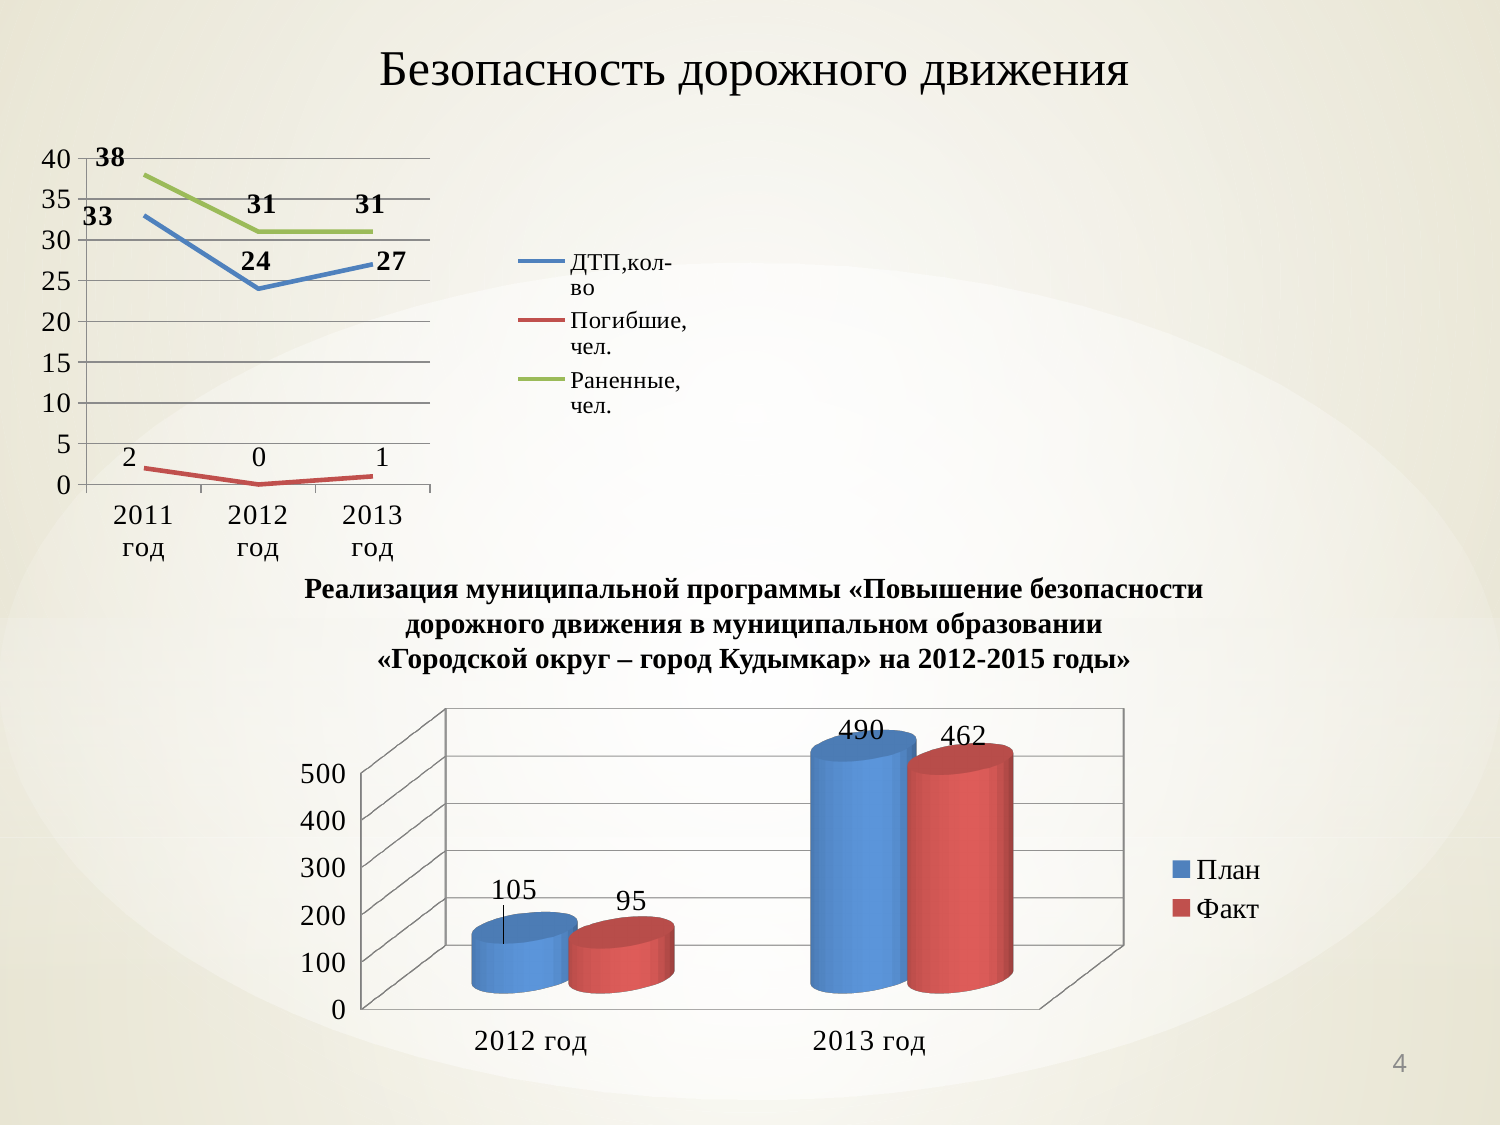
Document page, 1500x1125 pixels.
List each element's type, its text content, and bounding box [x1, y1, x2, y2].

chart [282, 692, 1283, 1086]
slide_number 4 [1352, 1035, 1447, 1095]
text_box Безопасность дорожного движения [364, 28, 1145, 104]
text_box Реализация муниципальной программы «Повышение безопасности дорожного движения в муниципальном образовании «Городской округ – город Кудымкар» на 2012-2015 годы» [289, 562, 1220, 689]
chart [41, 134, 727, 563]
